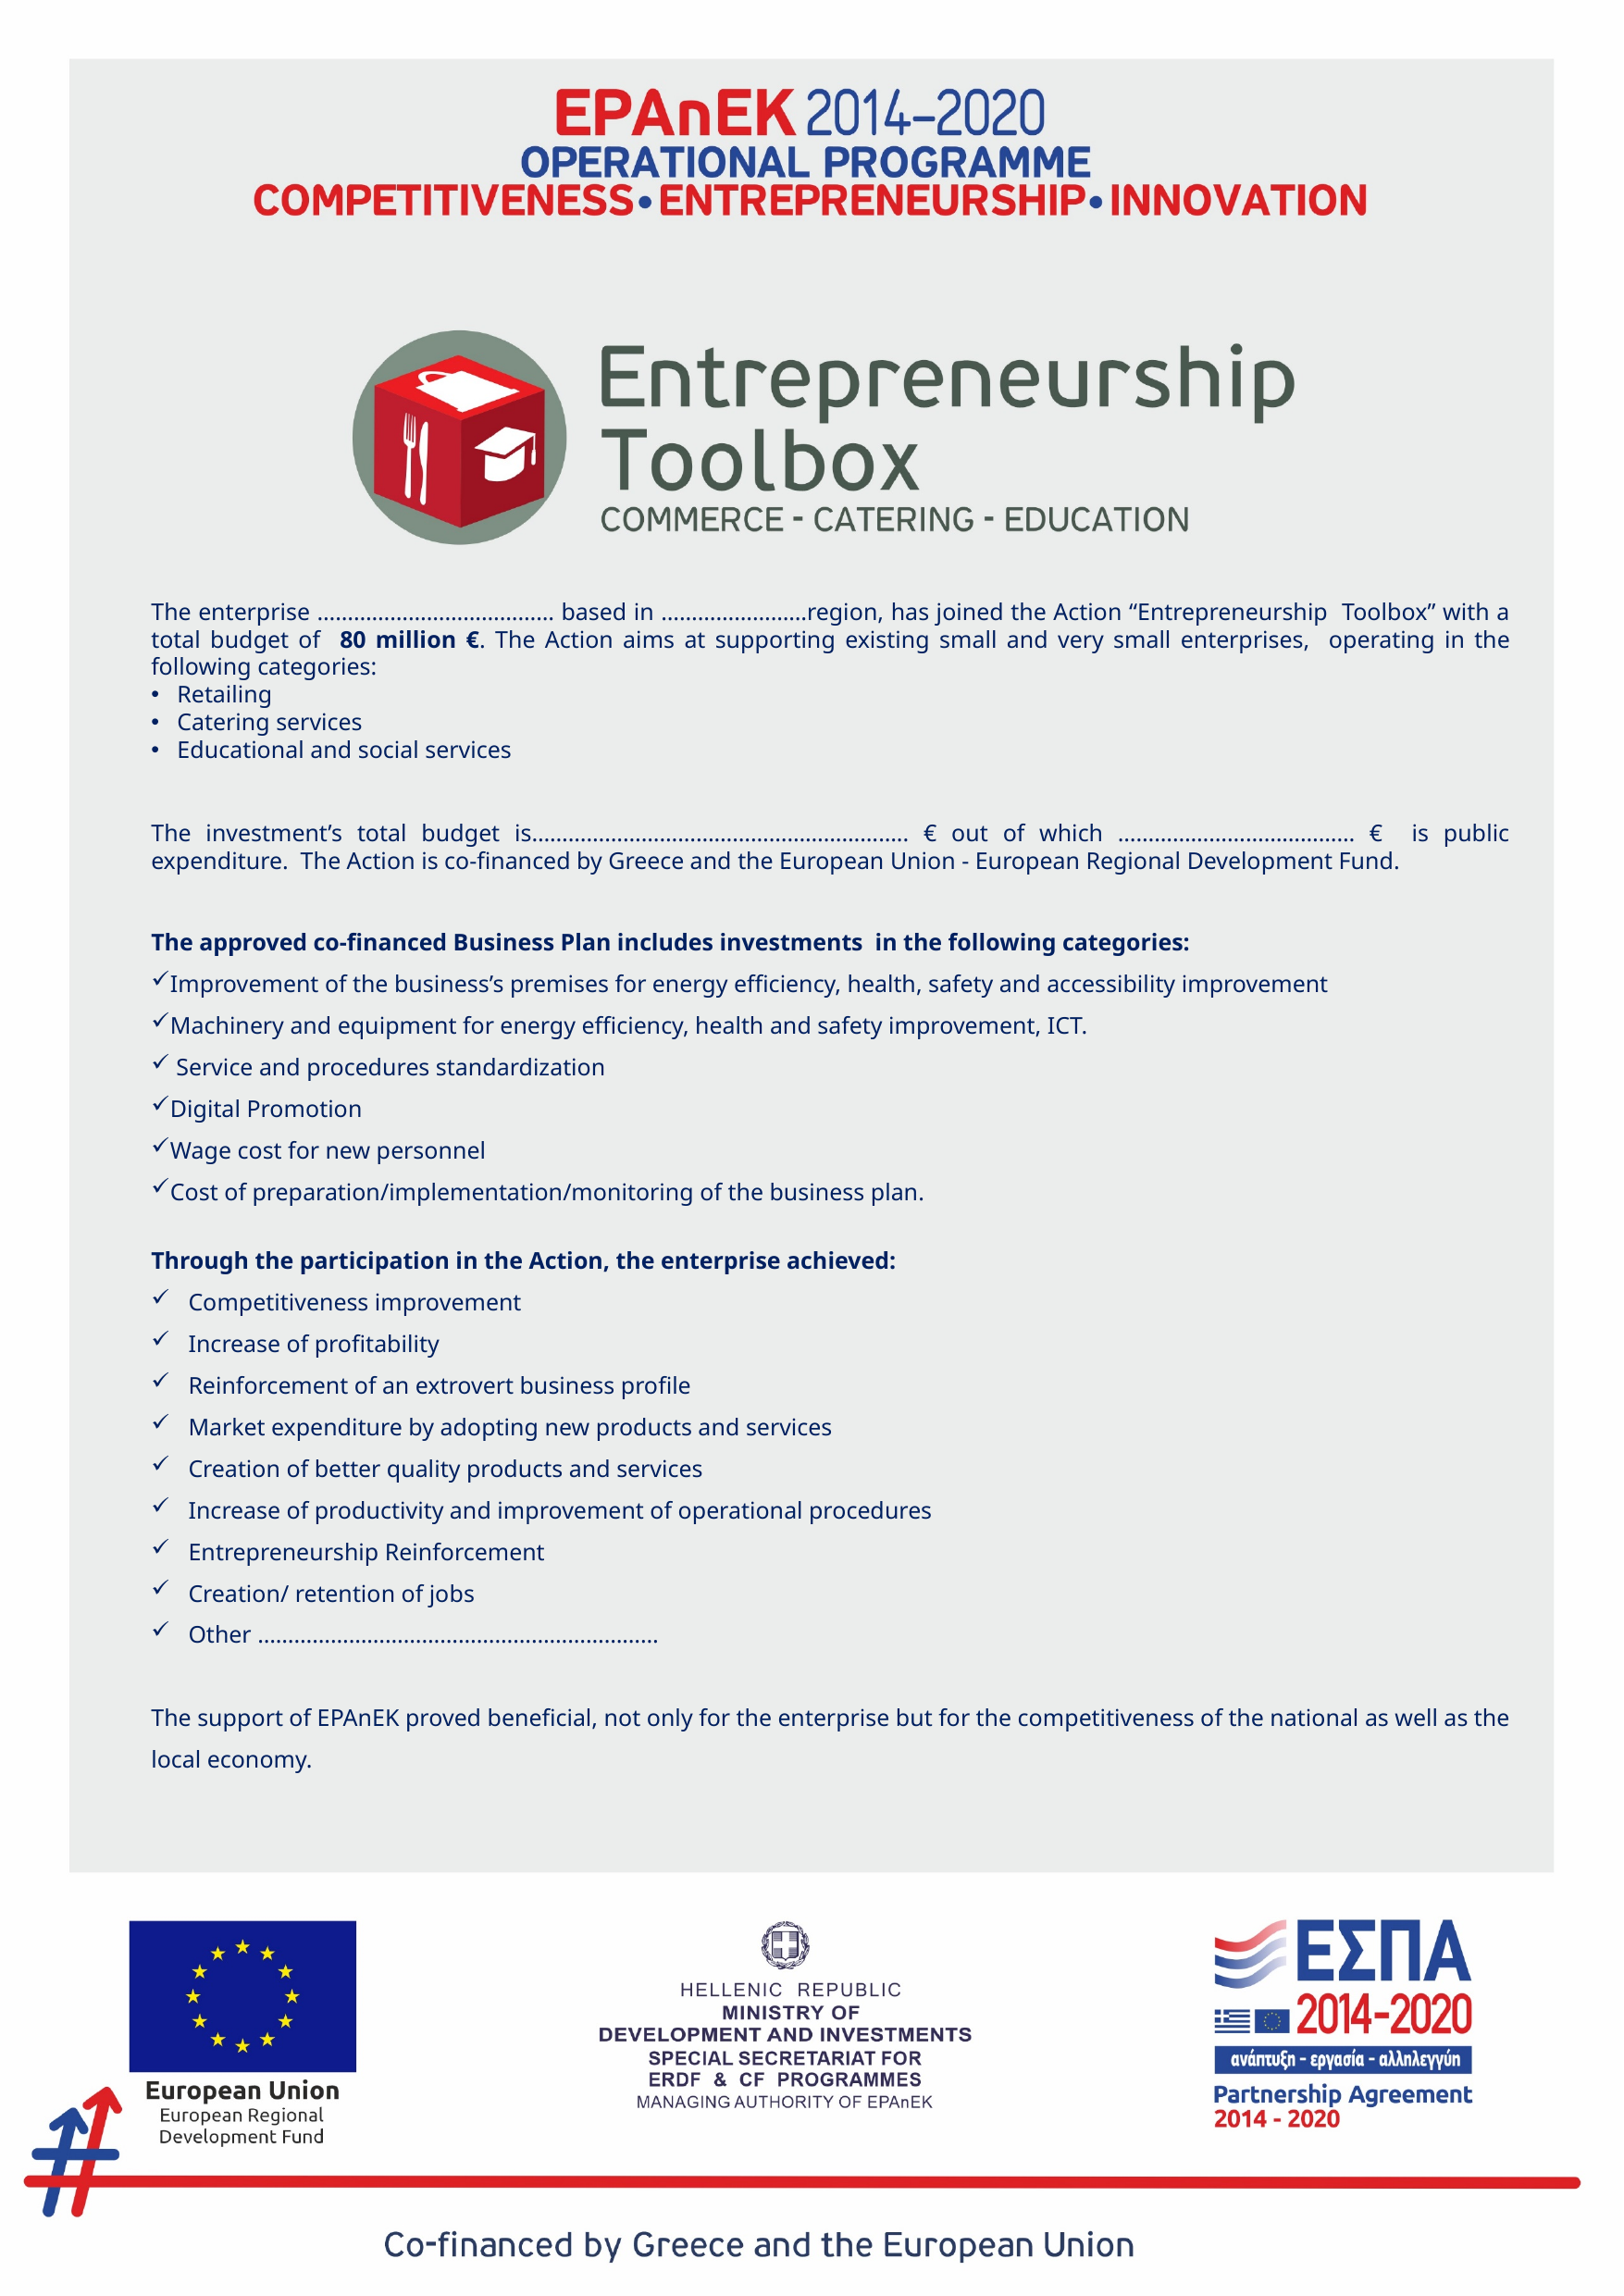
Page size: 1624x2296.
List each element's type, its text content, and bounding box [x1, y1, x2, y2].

text_box The enterprise ………………………………… based in ……………………region, has joined the Action “Entrepreneurship Toolbox” with a total budget of 80 million €. The Action aims at supporting existing small and very small enterprises, operating in the following categories: Retailing Catering services Educational and social services The investment’s total budget is…………………………………………………….. € out of which ………………………………… € is public expenditure. The Action is co-financed by Greece and the European Union - European Regional Development Fund. [137, 590, 1526, 881]
picture [0, 0, 1623, 2296]
text_box The approved co-financed Business Plan includes investments in the following categories: Improvement of the business’s premises for energy efficiency, health, safety and accessibility improvement Machinery and equipment for energy efficiency, health and safety improvement, ICT. Service and procedures standardization Digital Promotion Wage cost for new personnel Cost of preparation/implementation/monitoring of the business plan. Through the participation in the Action, the enterprise achieved: Competitiveness improvement Increase of profitability Reinforcement of an extrovert business profile Market expenditure by adopting new products and services Creation of better quality products and services Increase of productivity and improvement of operational procedures Entrepreneurship Reinforcement Creation/ retention of jobs Other ………………………………………………………… The support of EPAnEK proved beneficial, not only for the enterprise but for the competitiveness of the national as well as the local economy. [137, 907, 1537, 1780]
